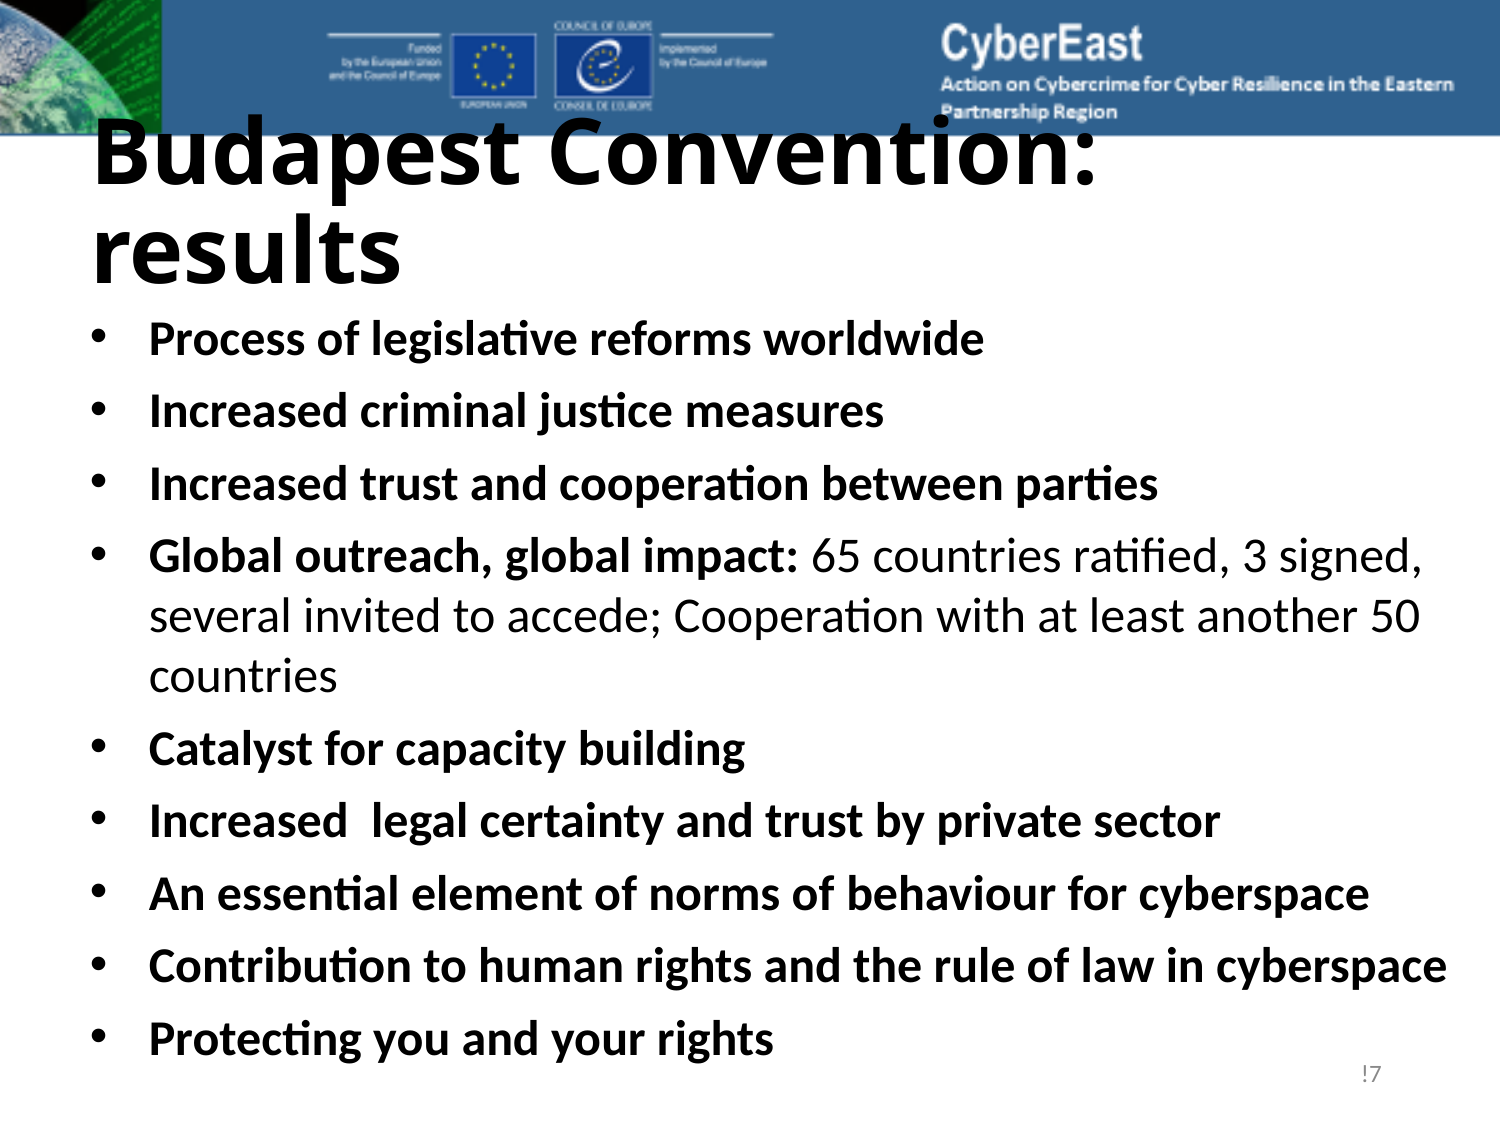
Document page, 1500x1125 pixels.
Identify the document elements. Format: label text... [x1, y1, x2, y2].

title Budapest Convention: results [75, 110, 1425, 297]
picture [0, 0, 1500, 1125]
slide_number !7 [1059, 1042, 1397, 1103]
text_box Process of legislative reforms worldwide Increased criminal justice measures Increased trust and cooperation between parties Global outreach, global impact: 65 countries ratified, 3 signed, several invited to accede; Cooperation with at least another 50 countries Catalyst for capacity building Increased legal certainty and trust by private sector An essential element of norms of behaviour for cyberspace Contribution to human rights and the rule of law in cyberspace Protecting you and your rights [74, 297, 1483, 1125]
